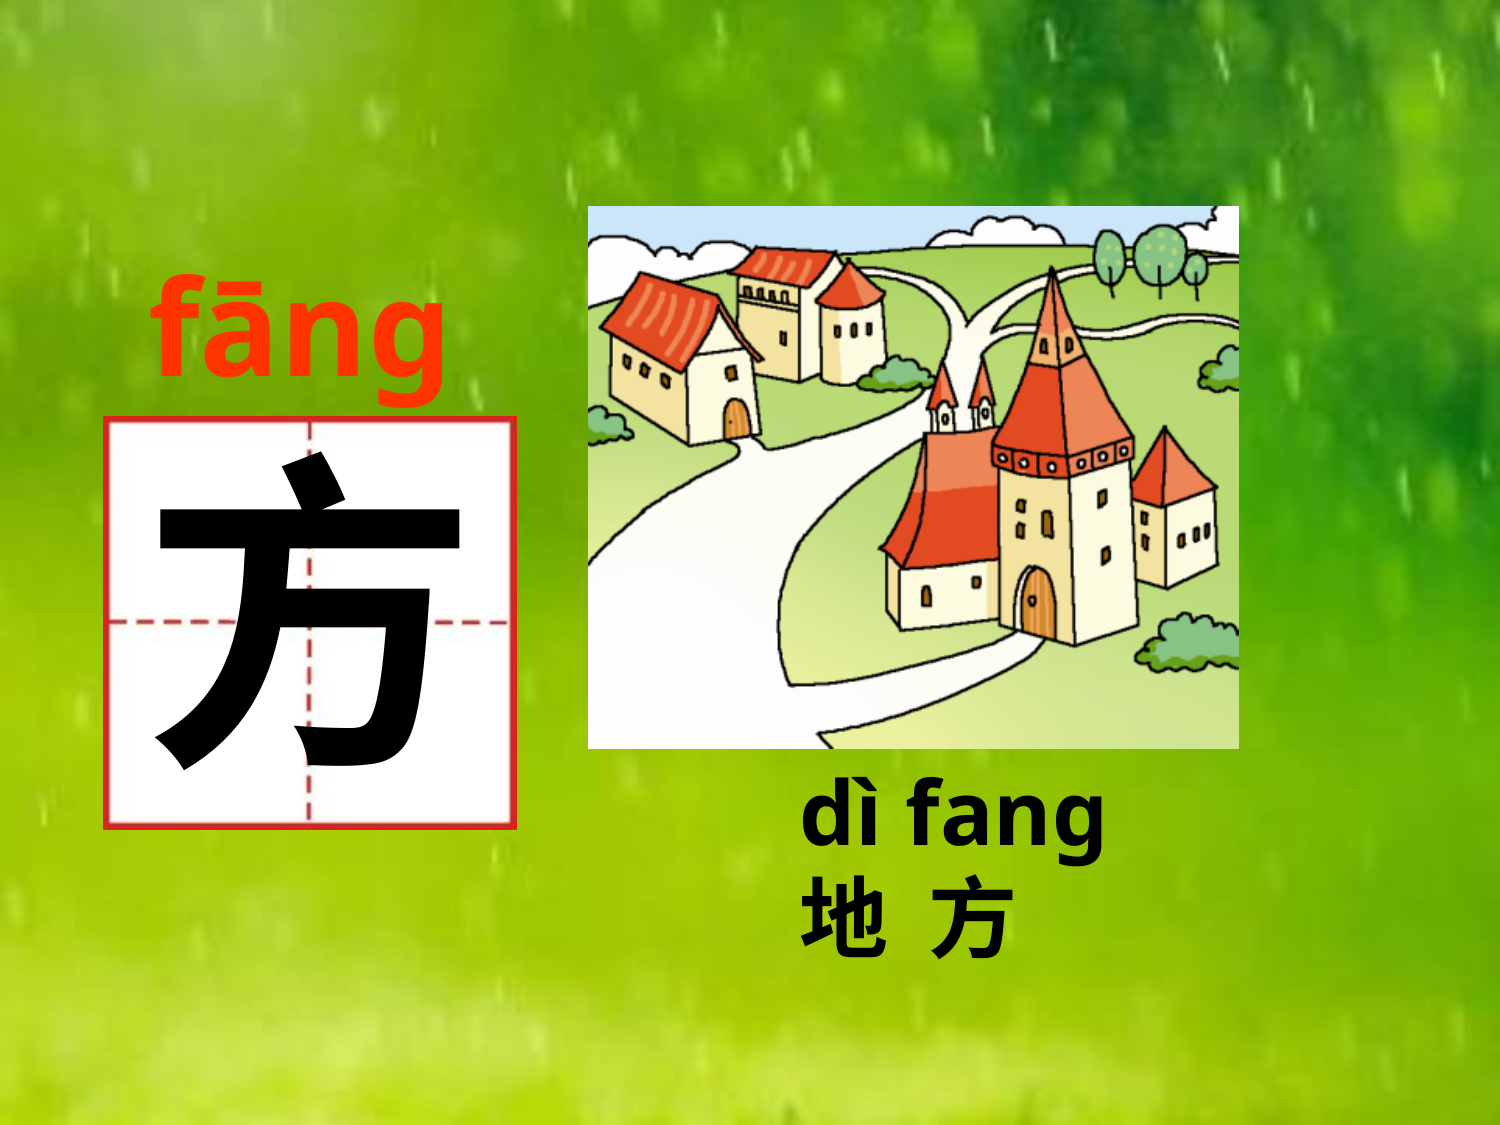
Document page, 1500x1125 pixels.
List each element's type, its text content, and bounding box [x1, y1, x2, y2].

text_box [103, 398, 517, 830]
text_box fānɡ [133, 235, 467, 397]
picture [0, 0, 1500, 1125]
text_box dì fanɡ 地 方 [784, 758, 1124, 977]
